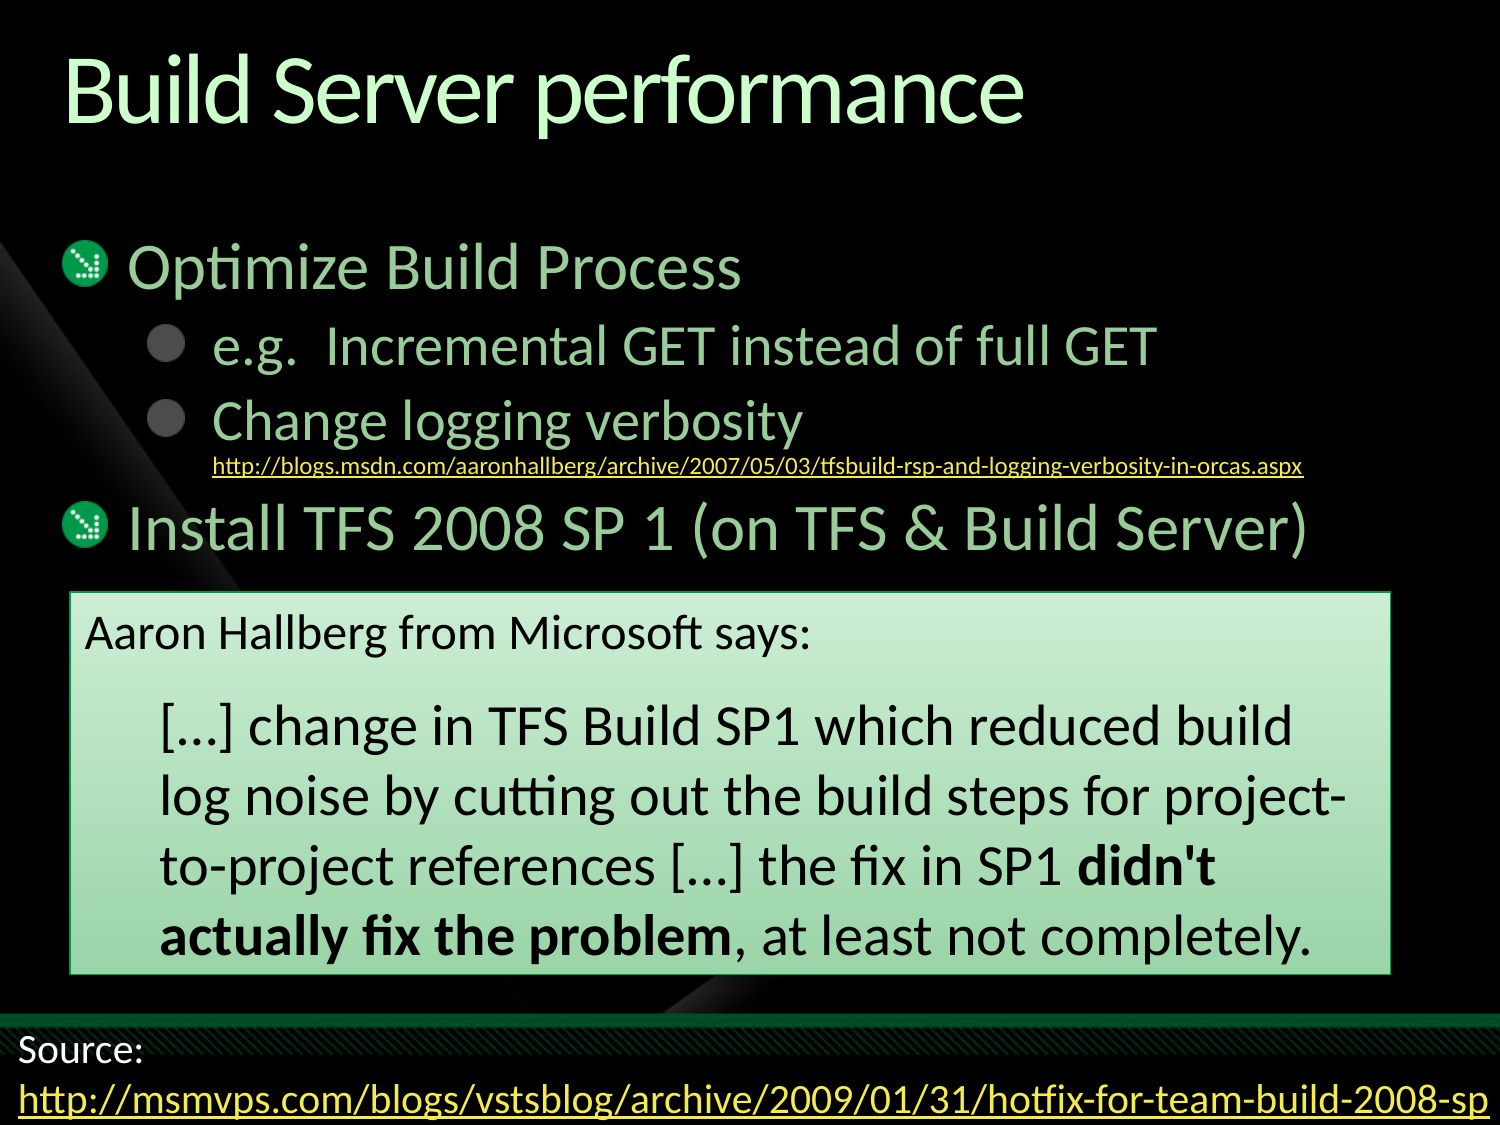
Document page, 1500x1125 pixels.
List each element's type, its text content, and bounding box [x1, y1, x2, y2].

text_box Source: http://msmvps.com/blogs/vstsblog/archive/2009/01/31/hotfix-for-team-build-2008-sp1-reducing-project-to-project-references-in-build-log-kb958845.aspx [3, 1014, 1500, 1125]
list Optimize Build Process e.g. Incremental GET instead of full GET Change logging verbosity http://blogs.msdn.com/aaronhallberg/archive/2007/05/03/tfsbuild-rsp-and-logging-verbosity-in-orcas.aspx Install TFS 2008 SP 1 (on TFS & Build Server) [62, 231, 1438, 980]
picture [0, 0, 1500, 1125]
title Build Server performance [62, 37, 1438, 147]
text_box Aaron Hallberg from Microsoft says: […] change in TFS Build SP1 which reduced build log noise by cutting out the build steps for project-to-project references […] the fix in SP1 didn't actually fix the problem, at least not completely. [69, 591, 1391, 975]
